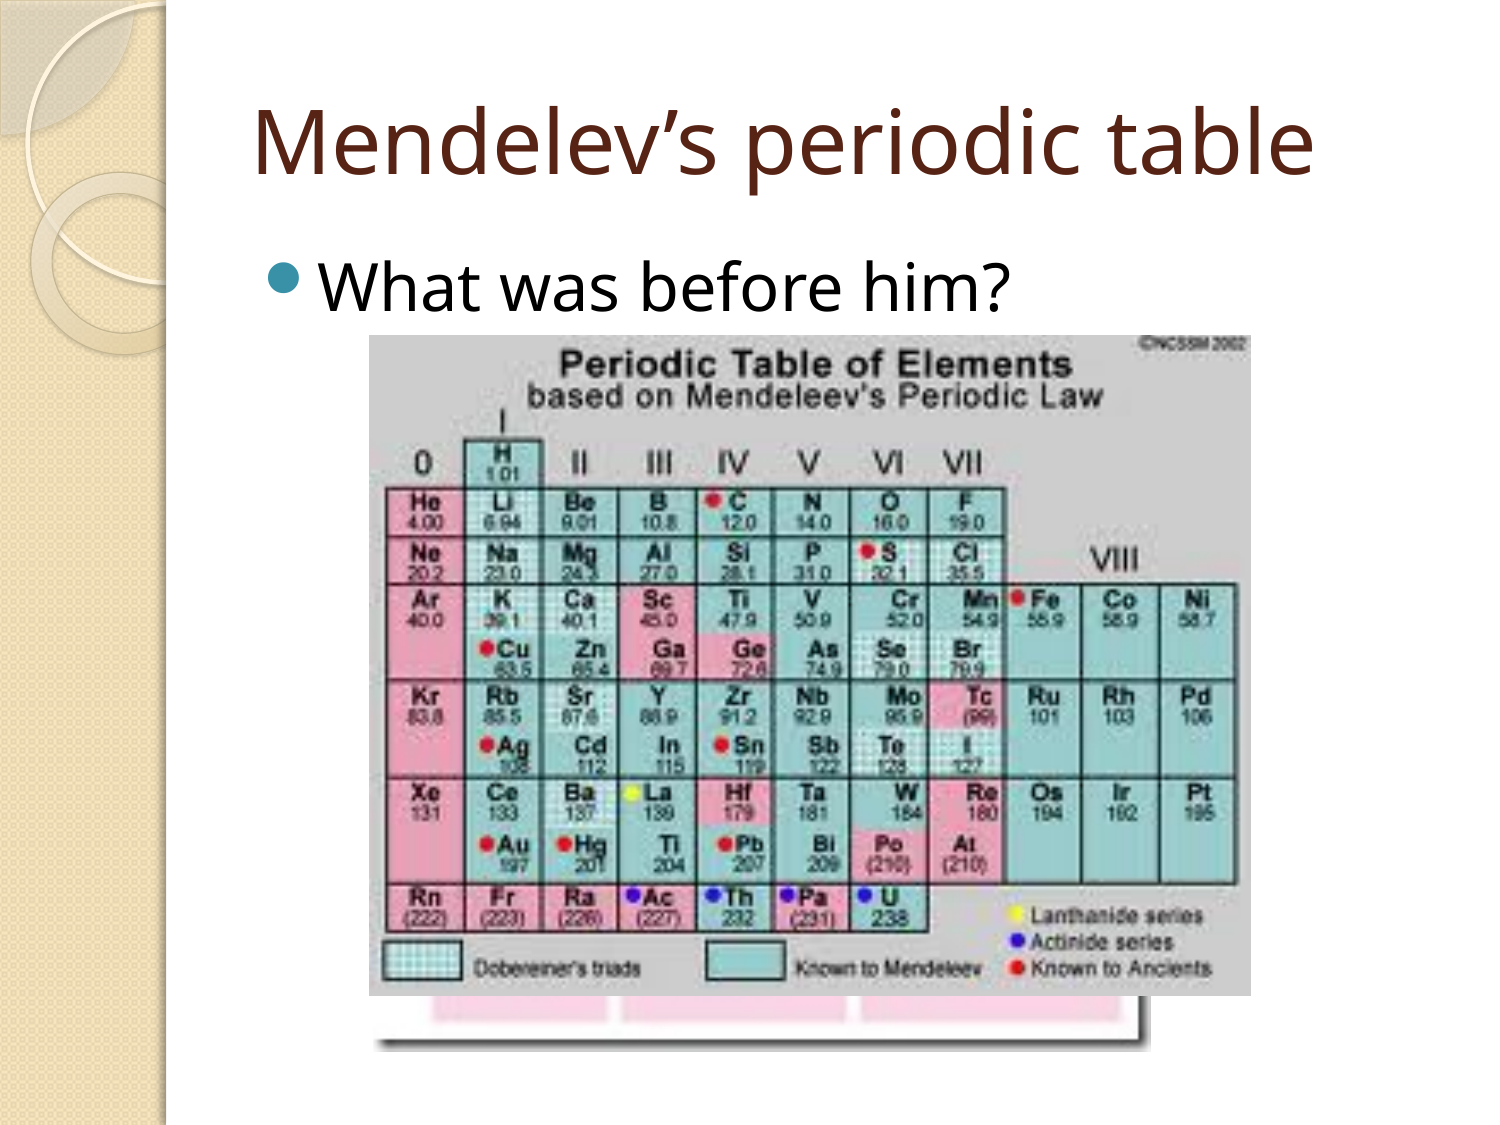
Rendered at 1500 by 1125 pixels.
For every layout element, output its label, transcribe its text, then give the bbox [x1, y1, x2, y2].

list What was before him? [235, 237, 1466, 1025]
title Mendelev’s periodic table [235, 45, 1466, 233]
picture [368, 335, 1251, 1052]
